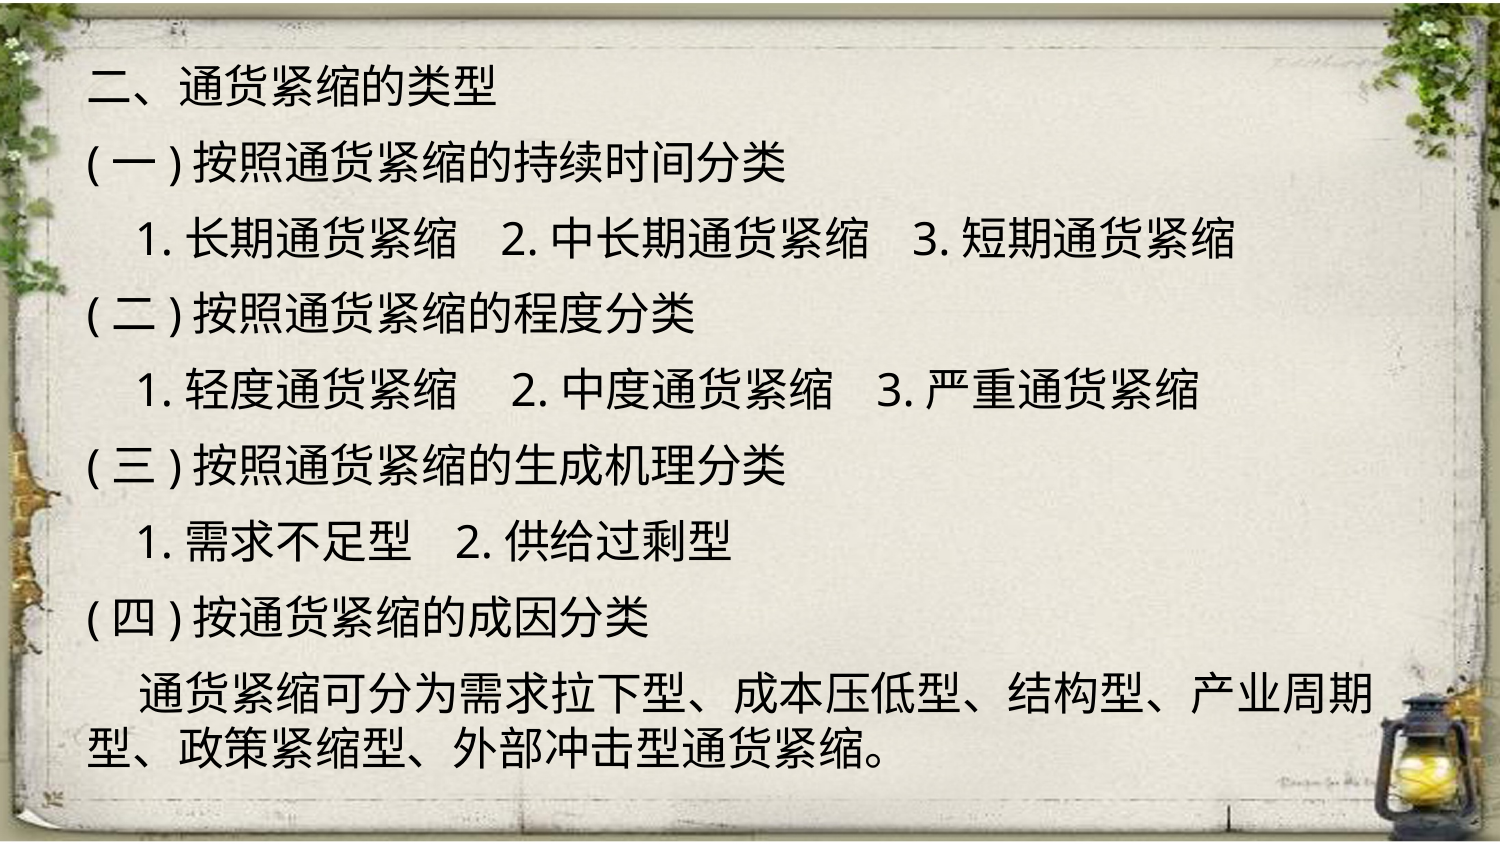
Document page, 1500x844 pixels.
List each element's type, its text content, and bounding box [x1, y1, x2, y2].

picture [0, 0, 1500, 844]
list 二、通货紧缩的类型 (一)按照通货紧缩的持续时间分类 1.长期通货紧缩 2.中长期通货紧缩 3.短期通货紧缩 (二)按照通货紧缩的程度分类 1.轻度通货紧缩 2.中度通货紧缩 3.严重通货紧缩 (三)按照通货紧缩的生成机理分类 1.需求不足型 2.供给过剩型 (四)按通货紧缩的成因分类 通货紧缩可分为需求拉下型、成本压低型、结构型、产业周期型、政策紧缩型、外部冲击型通货紧缩。 [71, 50, 1394, 767]
